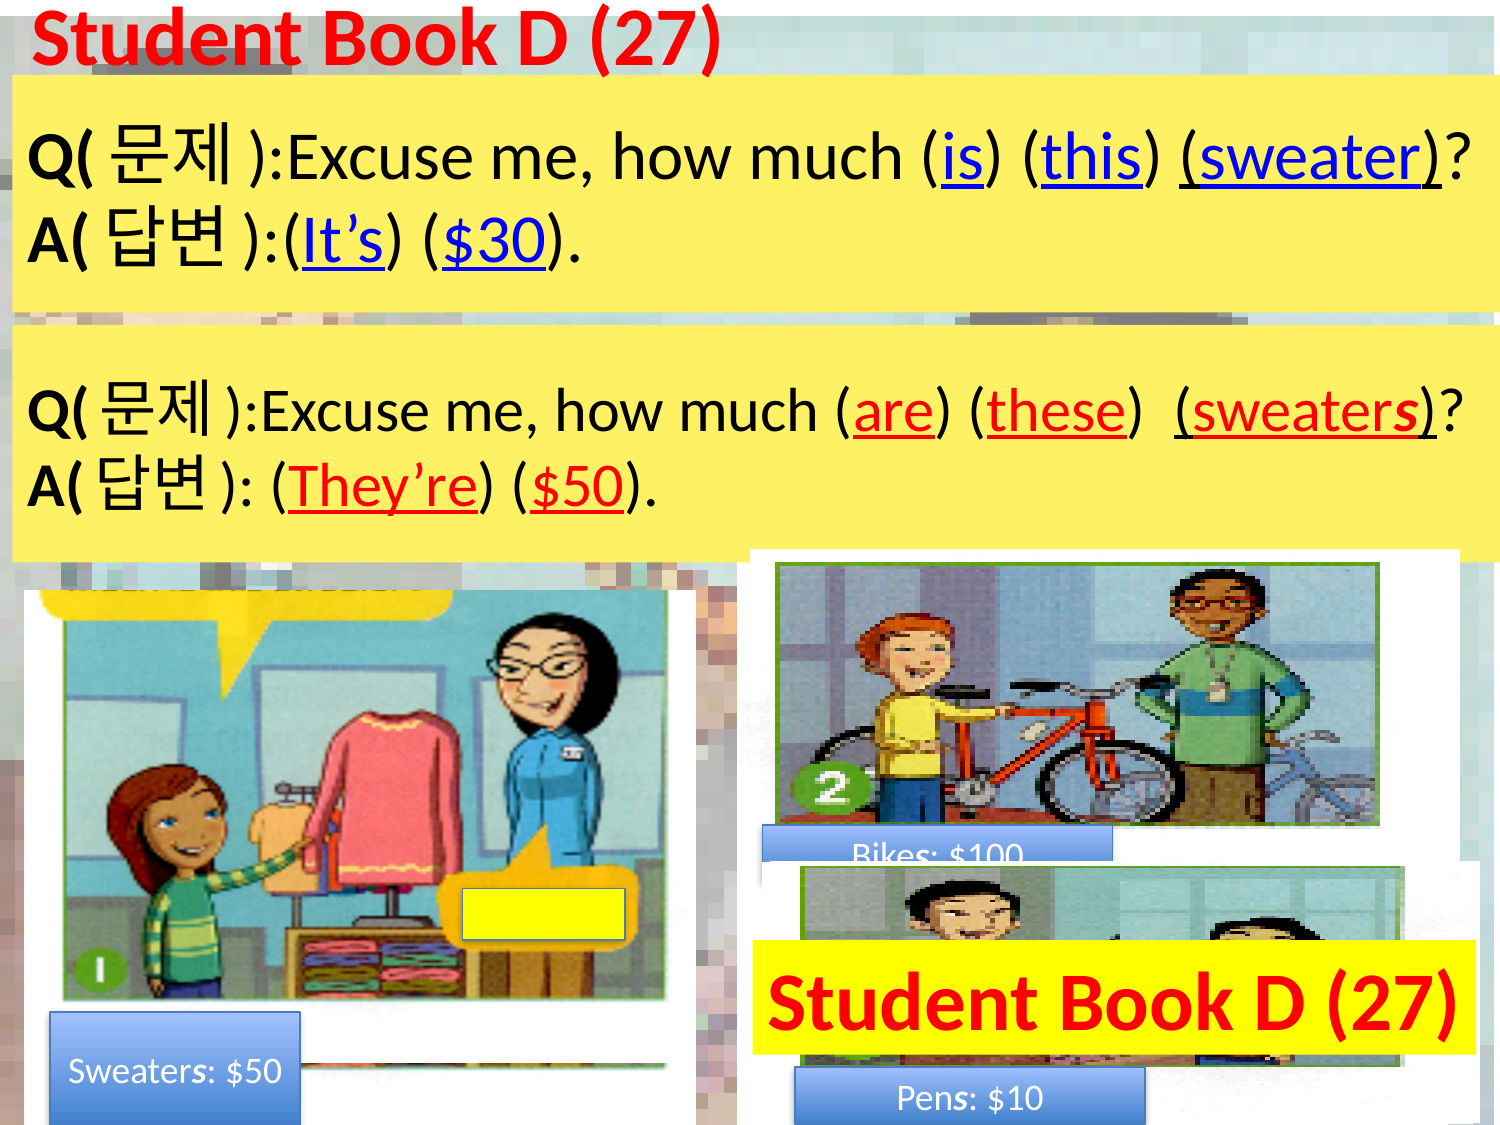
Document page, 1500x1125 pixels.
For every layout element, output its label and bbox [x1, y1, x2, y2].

text_box [749, 549, 1461, 891]
text_box [769, 861, 1481, 1125]
picture [0, 0, 1500, 1125]
text_box [24, 590, 696, 1125]
